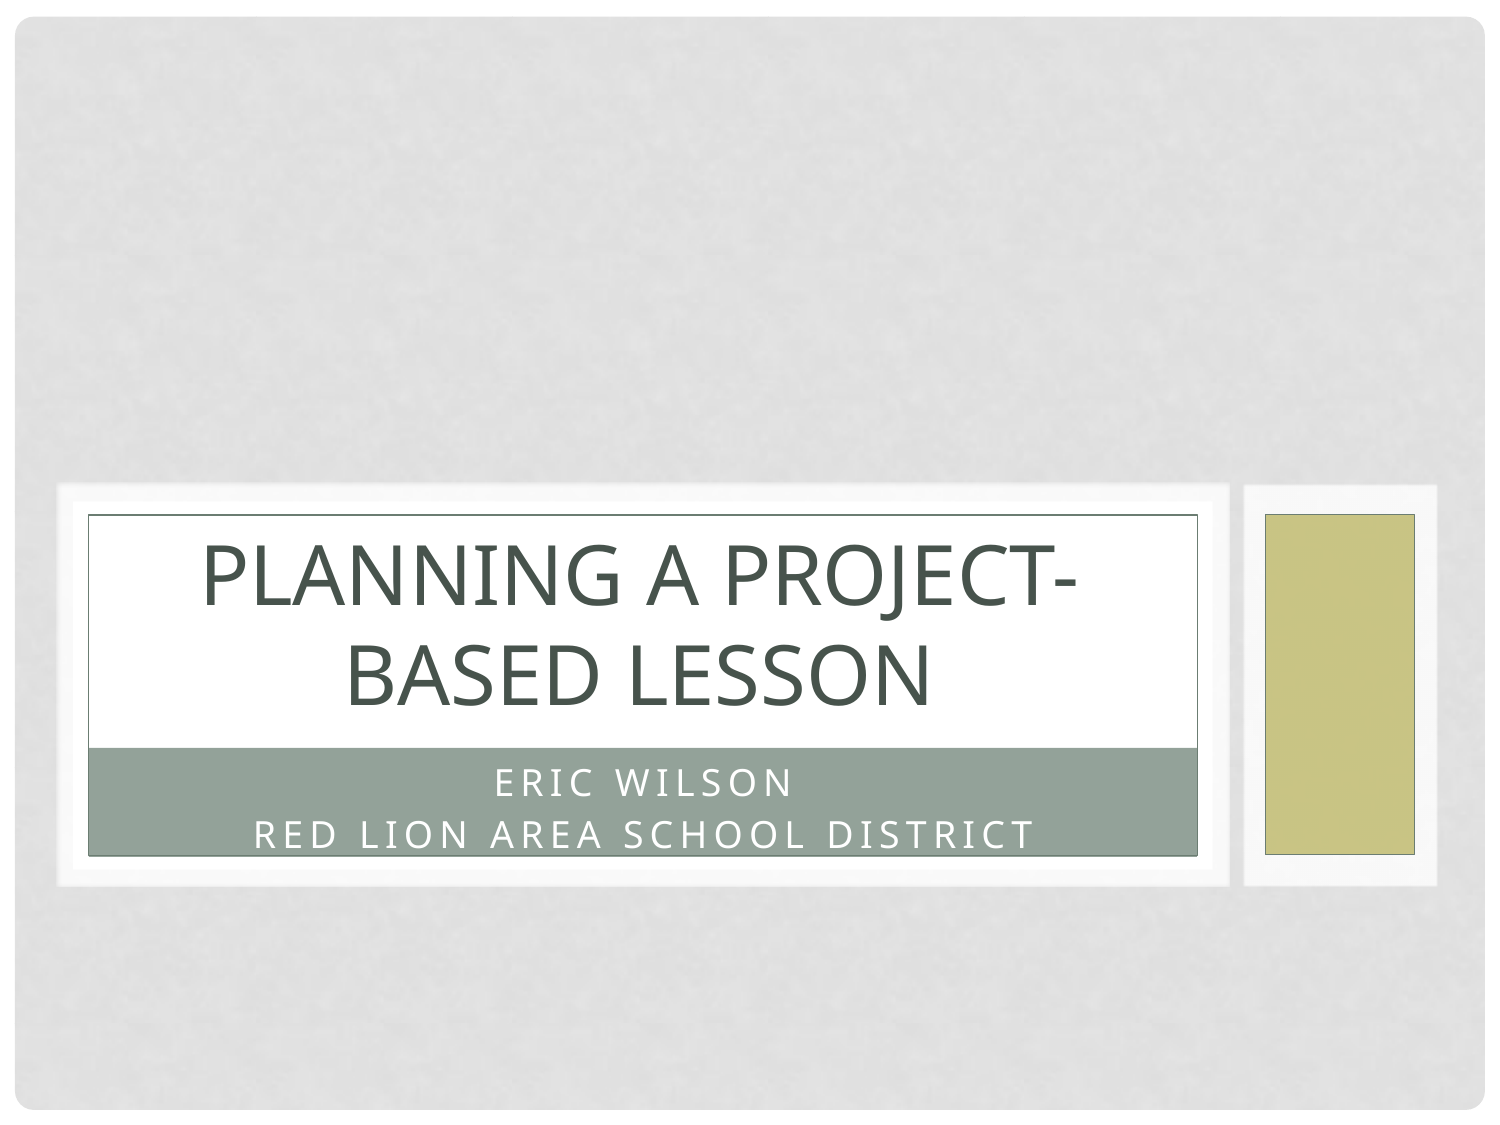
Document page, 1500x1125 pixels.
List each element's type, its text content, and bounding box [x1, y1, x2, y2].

title Planning a Project-Based Lesson [60, 529, 1219, 730]
subtitle Eric Wilson Red Lion Area School District [105, 751, 1181, 892]
